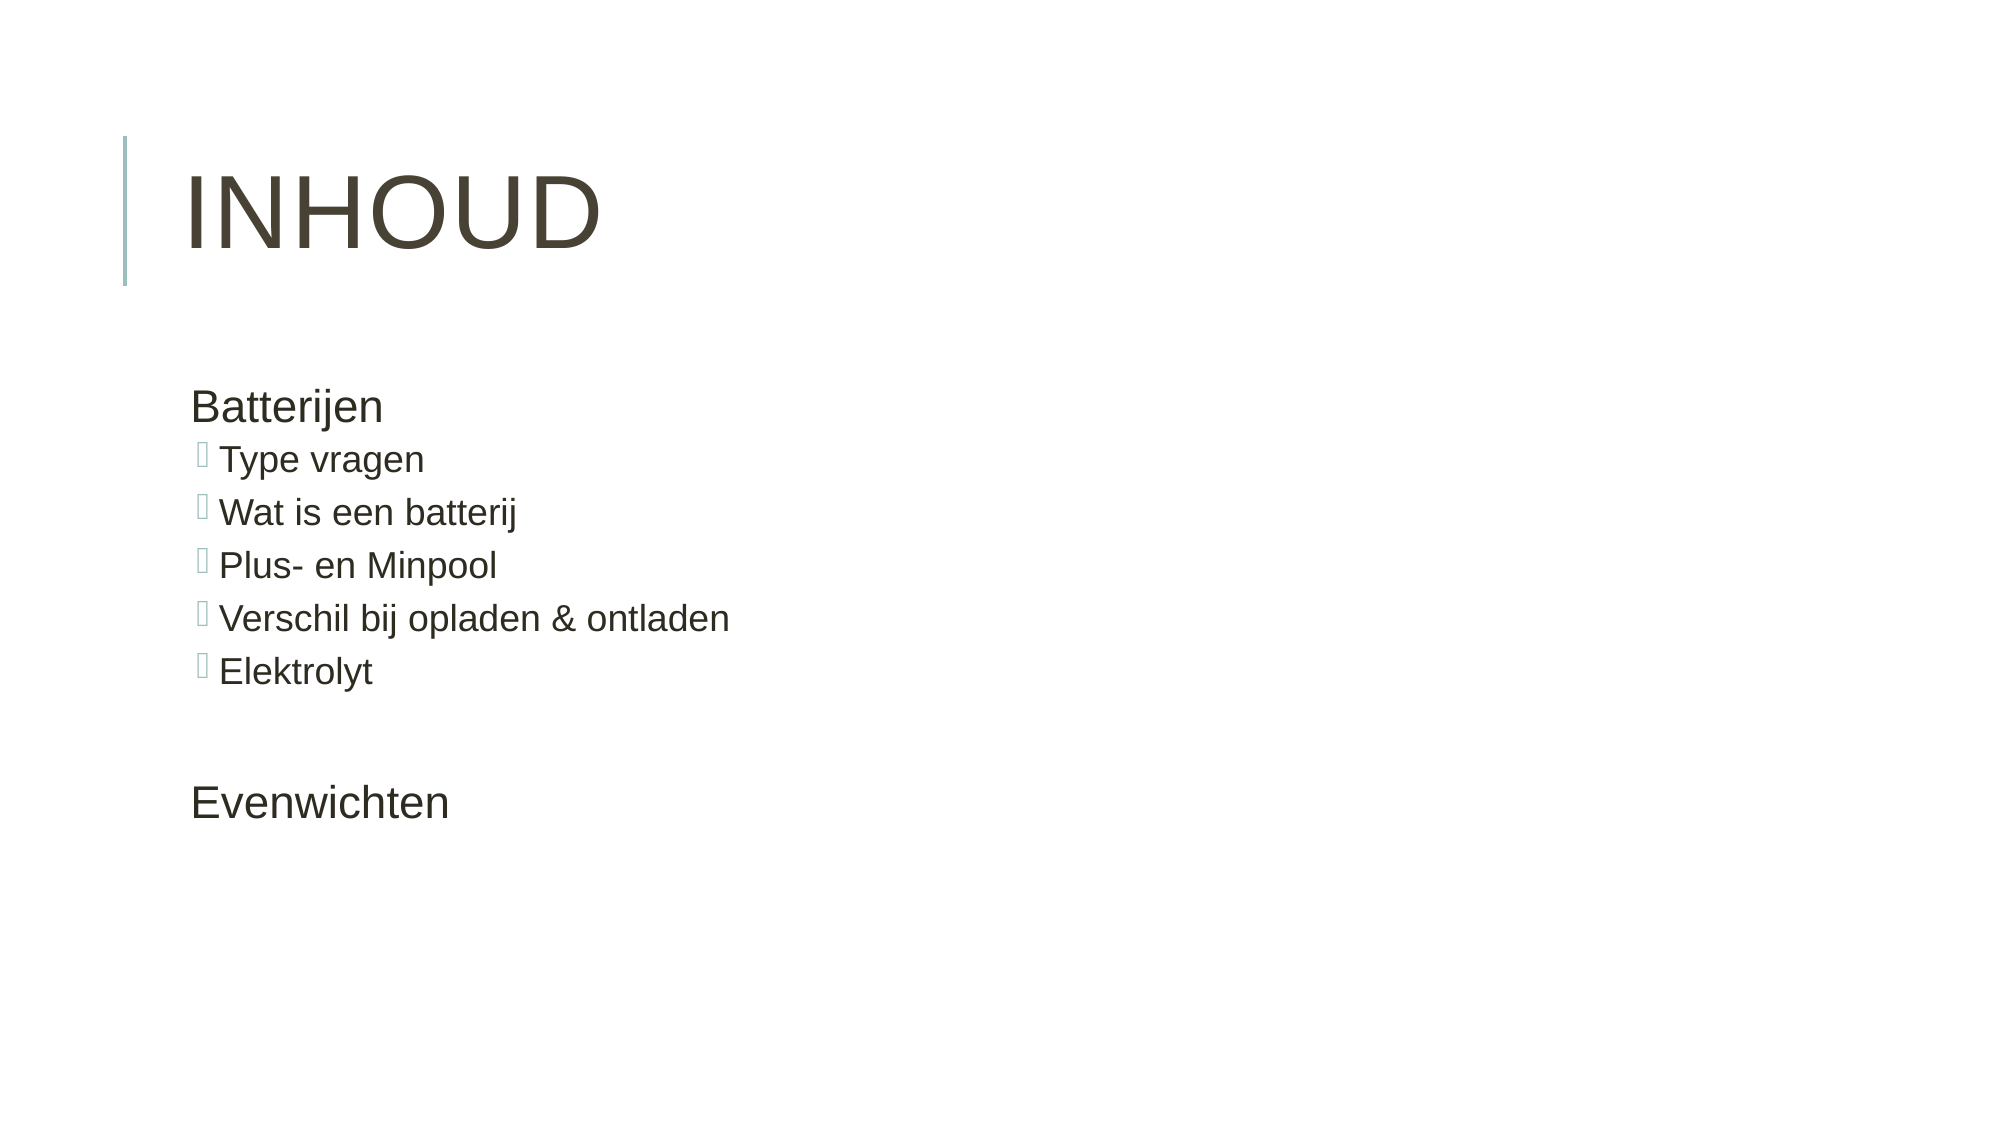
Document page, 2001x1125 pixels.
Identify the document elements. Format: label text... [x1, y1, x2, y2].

list Batterijen Type vragen Wat is een batterij Plus- en Minpool Verschil bij opladen & ontladen Elektrolyt Evenwichten [168, 375, 1763, 1035]
title inhoud [168, 96, 1763, 342]
